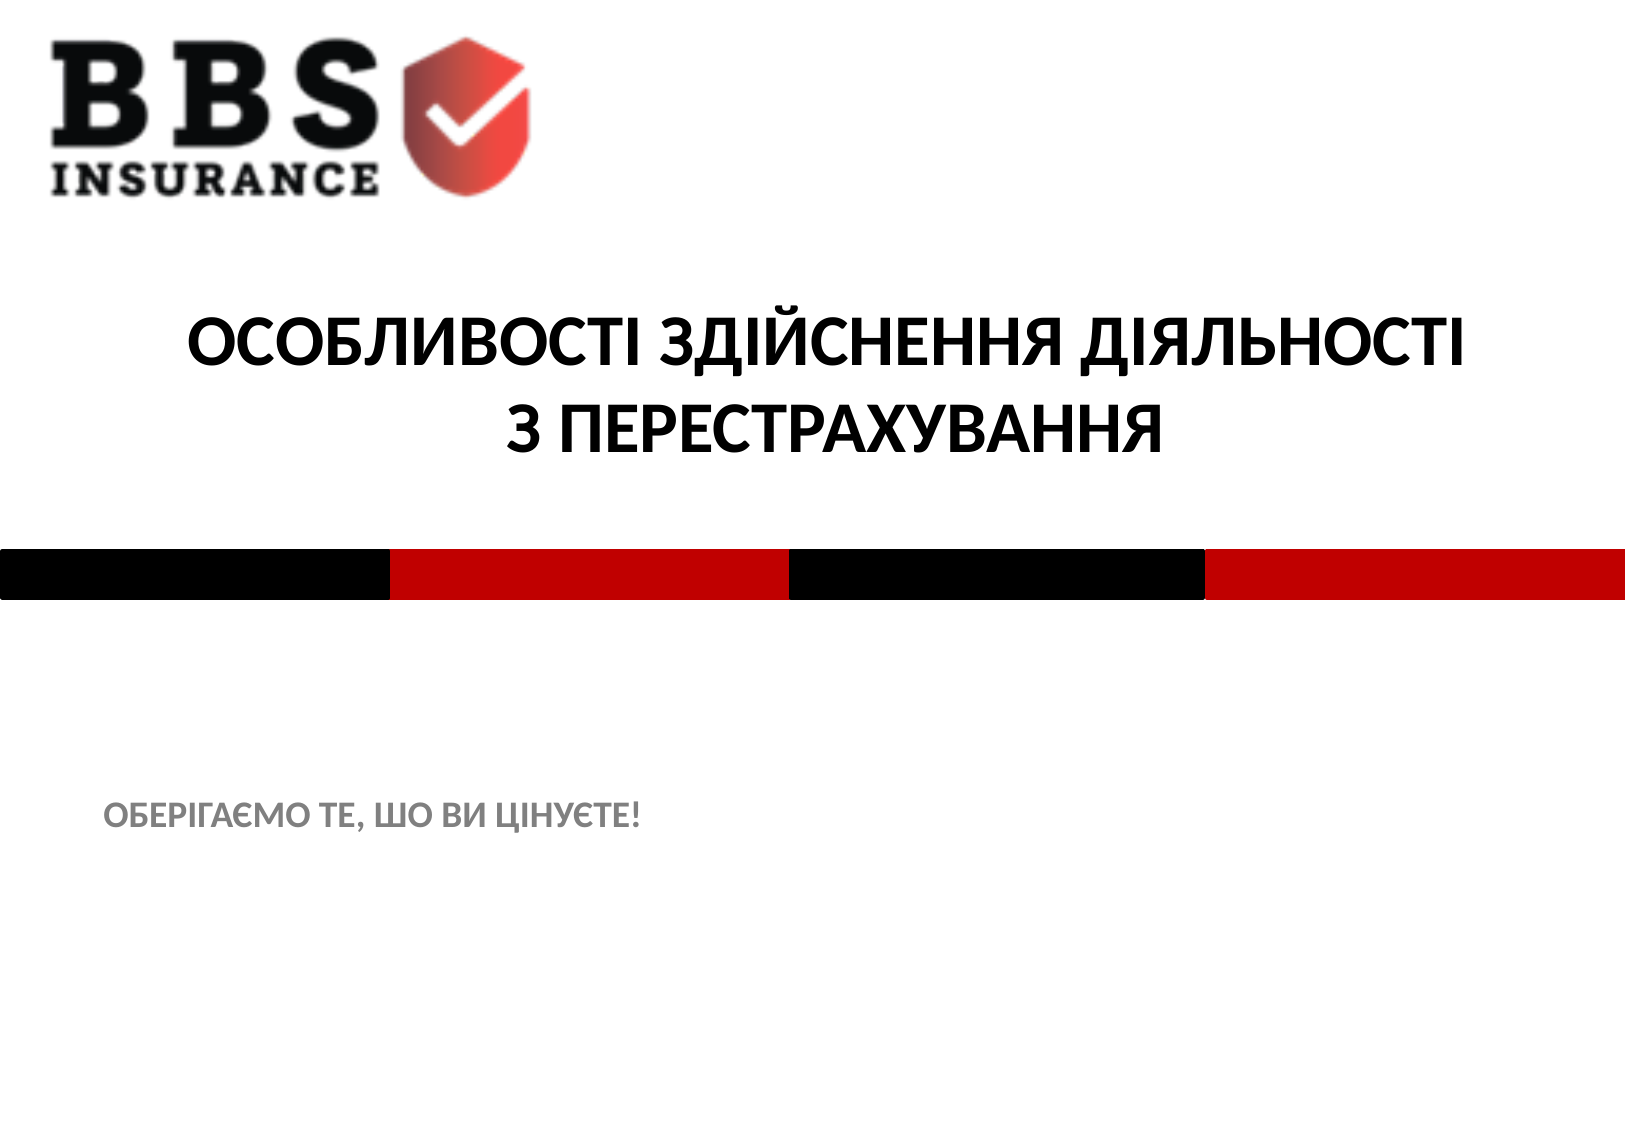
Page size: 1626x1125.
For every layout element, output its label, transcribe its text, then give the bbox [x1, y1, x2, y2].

text_box ОСОБЛИВОСТІ ЗДІЙСНЕННЯ ДІЯЛЬНОСТІ З ПЕРЕСТРАХУВАННЯ [151, 284, 1522, 475]
text_box ОБЕРІГАЄМО ТЕ, ШО ВИ ЦІНУЄТЕ! [88, 783, 658, 843]
text_box [0, 549, 390, 600]
text_box [390, 549, 789, 600]
text_box [789, 549, 1205, 600]
picture [38, 26, 541, 210]
text_box [1205, 549, 1625, 600]
